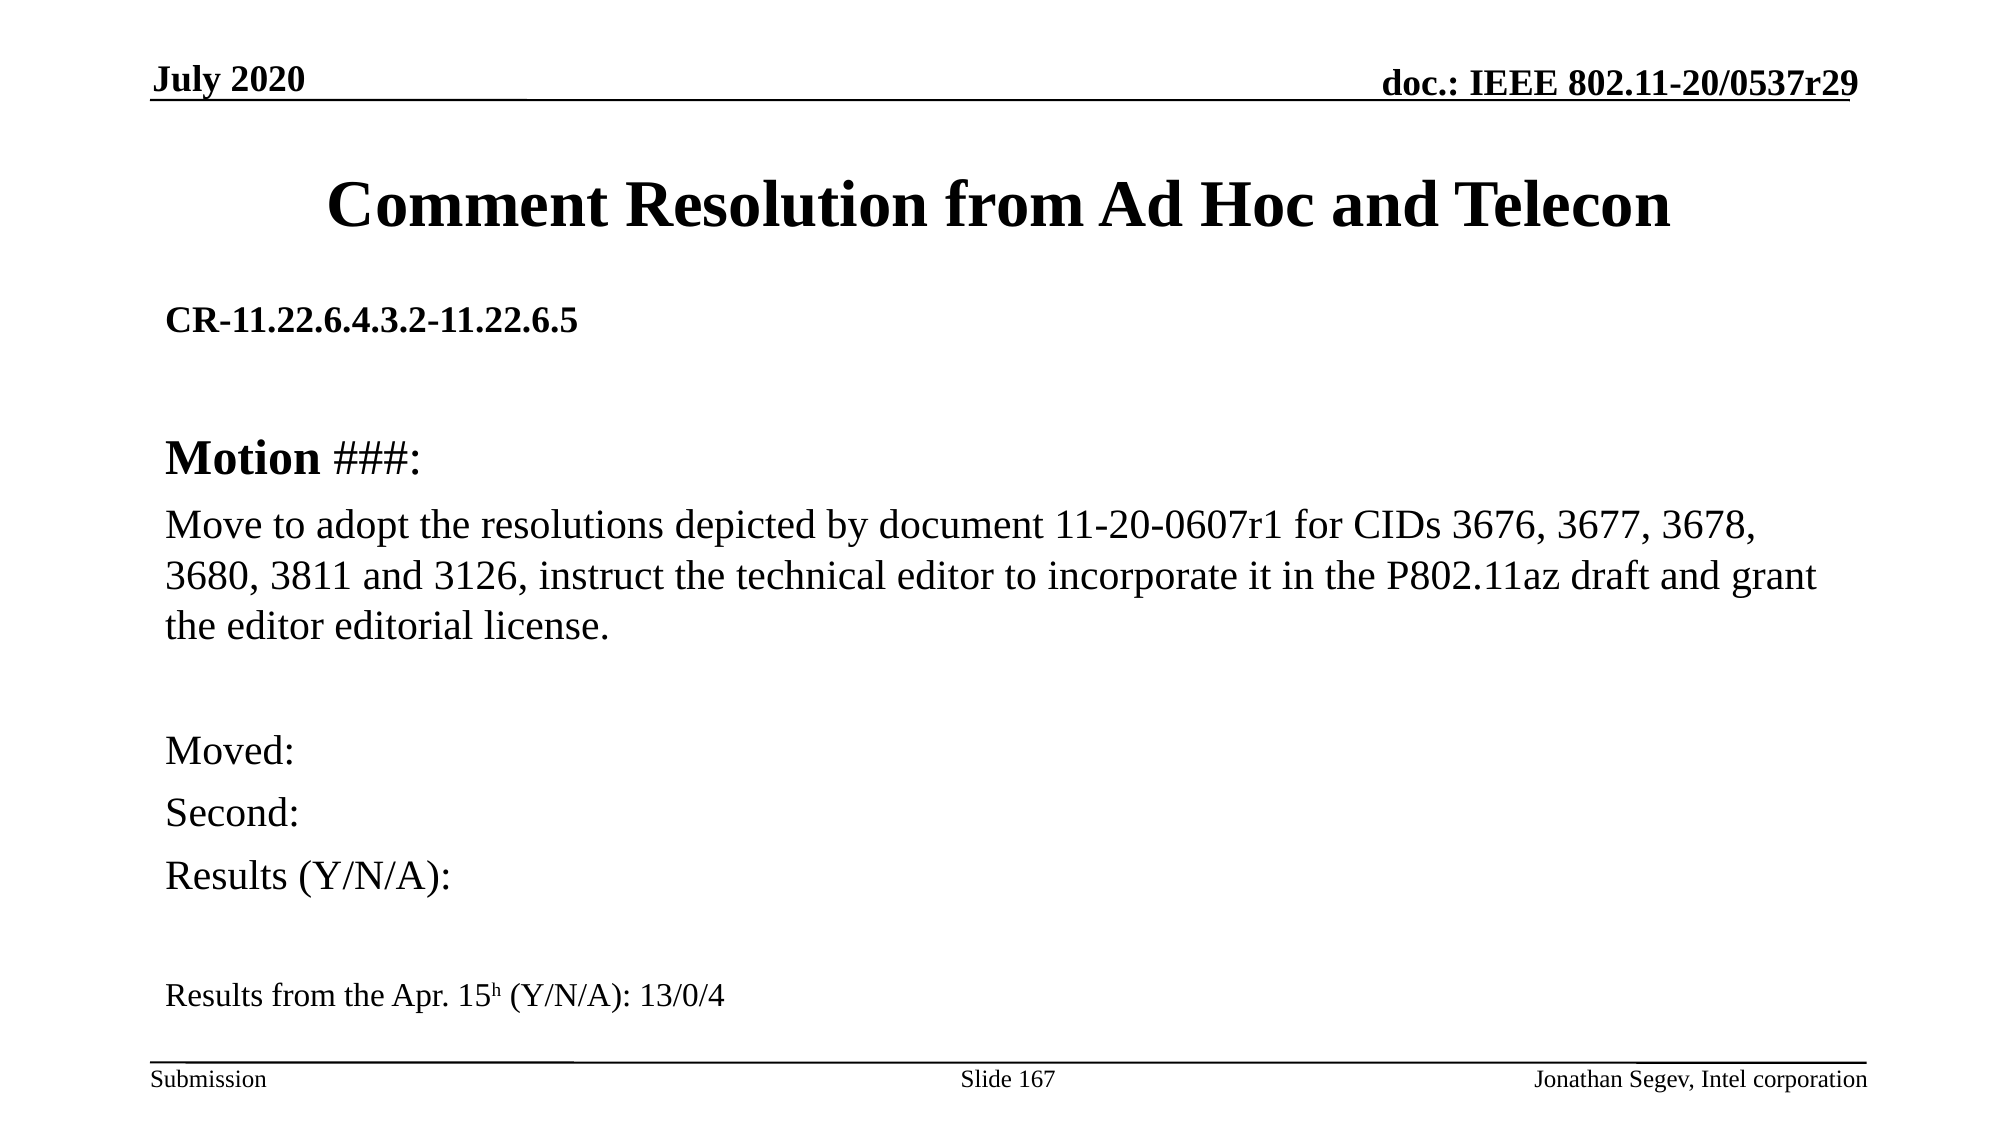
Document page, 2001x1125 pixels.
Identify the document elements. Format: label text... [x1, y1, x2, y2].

footer Jonathan Segev, Intel corporation [1171, 1061, 1869, 1093]
list CR-11.22.6.4.3.2-11.22.6.5 Motion ###: Move to adopt the resolutions depicted by document 11-20-0607r1 for CIDs 3676, 3677, 3678, 3680, 3811 and 3126, instruct the technical editor to incorporate it in the P802.11az draft and grant the editor editorial license. Moved: Second: Results (Y/N/A): Results from the Apr. 15h (Y/N/A): 13/0/4 [149, 286, 1850, 1000]
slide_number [152, 54, 563, 100]
title Comment Resolution from Ad Hoc and Telecon [149, 112, 1850, 286]
slide_number Slide 167 [950, 1061, 1067, 1123]
